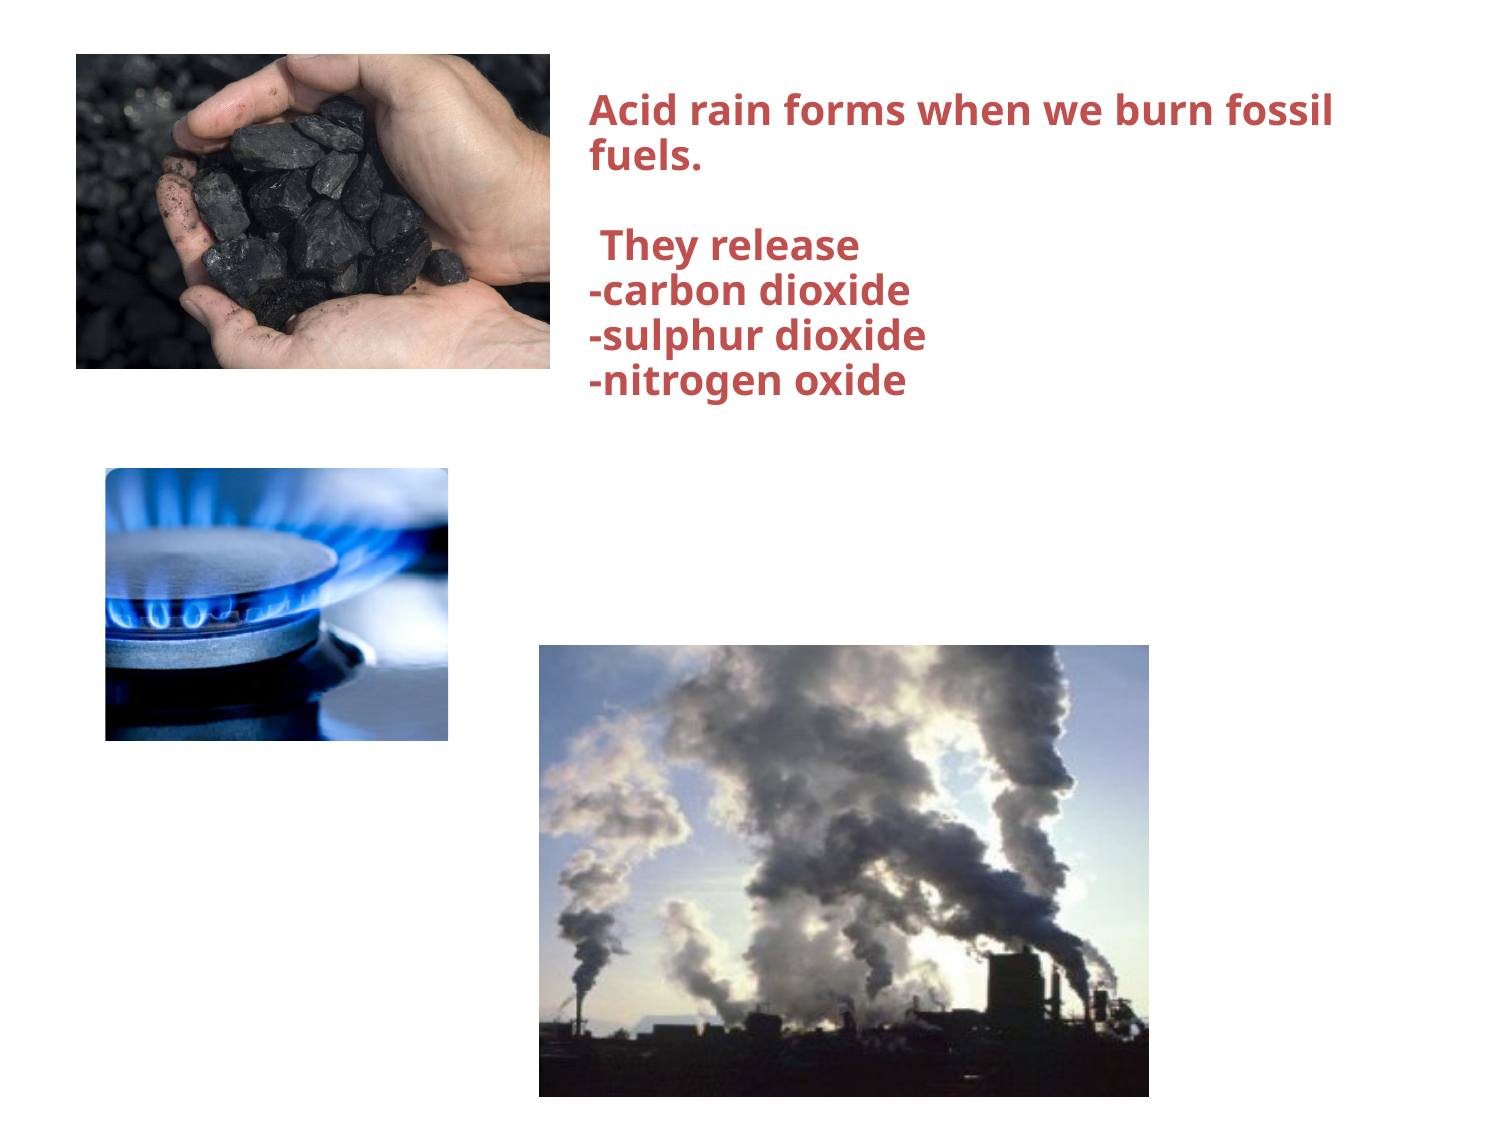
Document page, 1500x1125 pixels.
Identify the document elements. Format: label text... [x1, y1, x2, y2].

text_box Acid rain forms when we burn fossil fuels. They release -carbon dioxide -sulphur dioxide -nitrogen oxide [574, 81, 1447, 412]
picture [538, 644, 1149, 1097]
picture [105, 468, 449, 741]
picture [76, 54, 550, 369]
